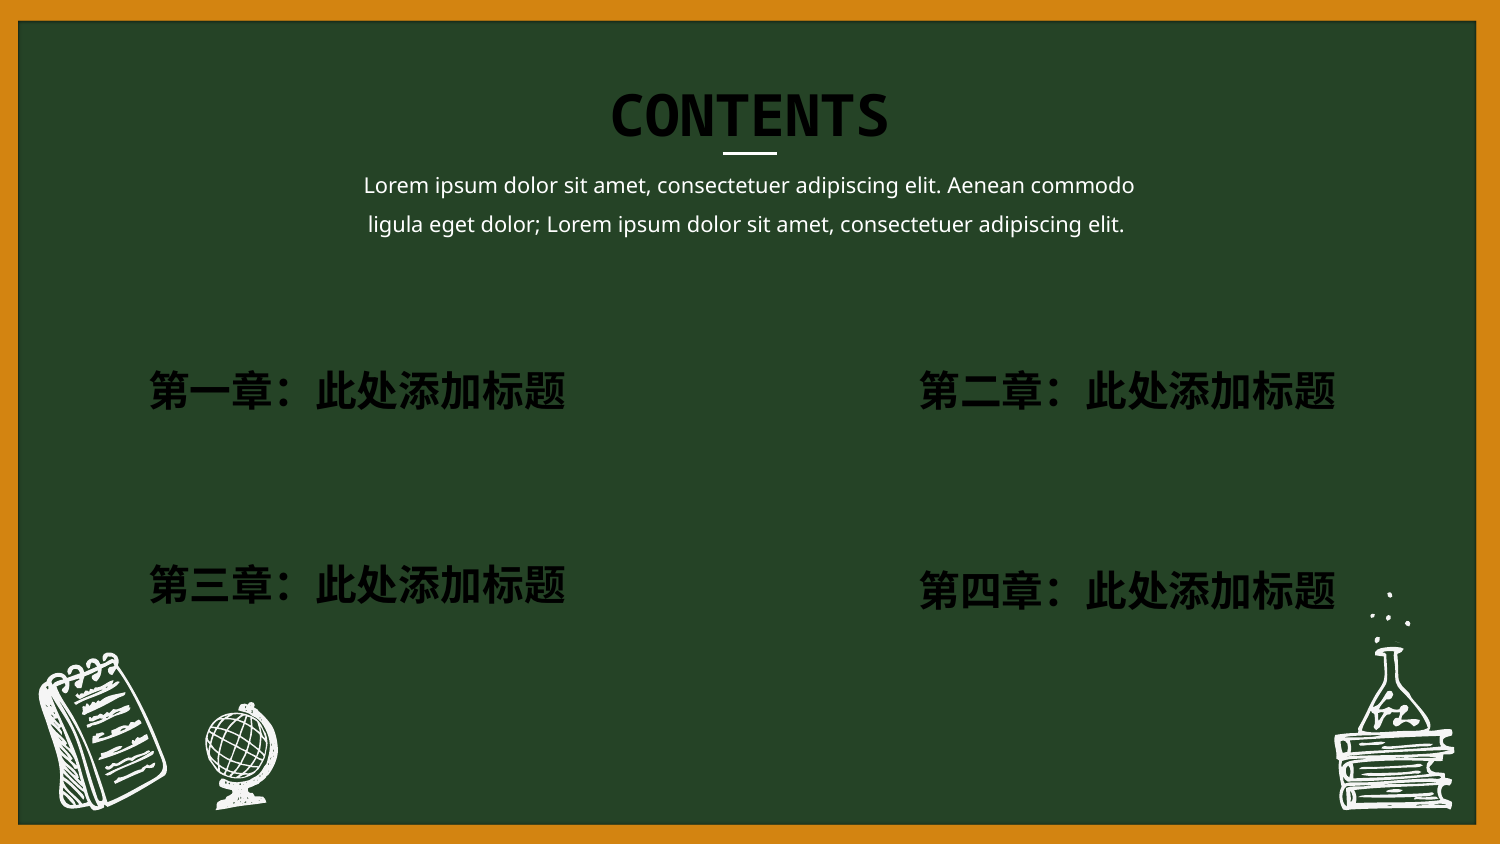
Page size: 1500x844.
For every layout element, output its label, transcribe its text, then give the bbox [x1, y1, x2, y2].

text_box CONTENTS [595, 70, 905, 150]
text_box Lorem ipsum dolor sit amet, consectetuer adipiscing elit. Aenean commodo ligula eget dolor; Lorem ipsum dolor sit amet, consectetuer adipiscing elit. [321, 150, 1179, 245]
text_box 第一章：此处添加标题 [133, 356, 581, 422]
text_box 第三章：此处添加标题 [133, 551, 581, 616]
picture [0, 0, 1500, 844]
text_box 第四章：此处添加标题 [903, 557, 1351, 622]
text_box 第二章：此处添加标题 [903, 356, 1351, 422]
